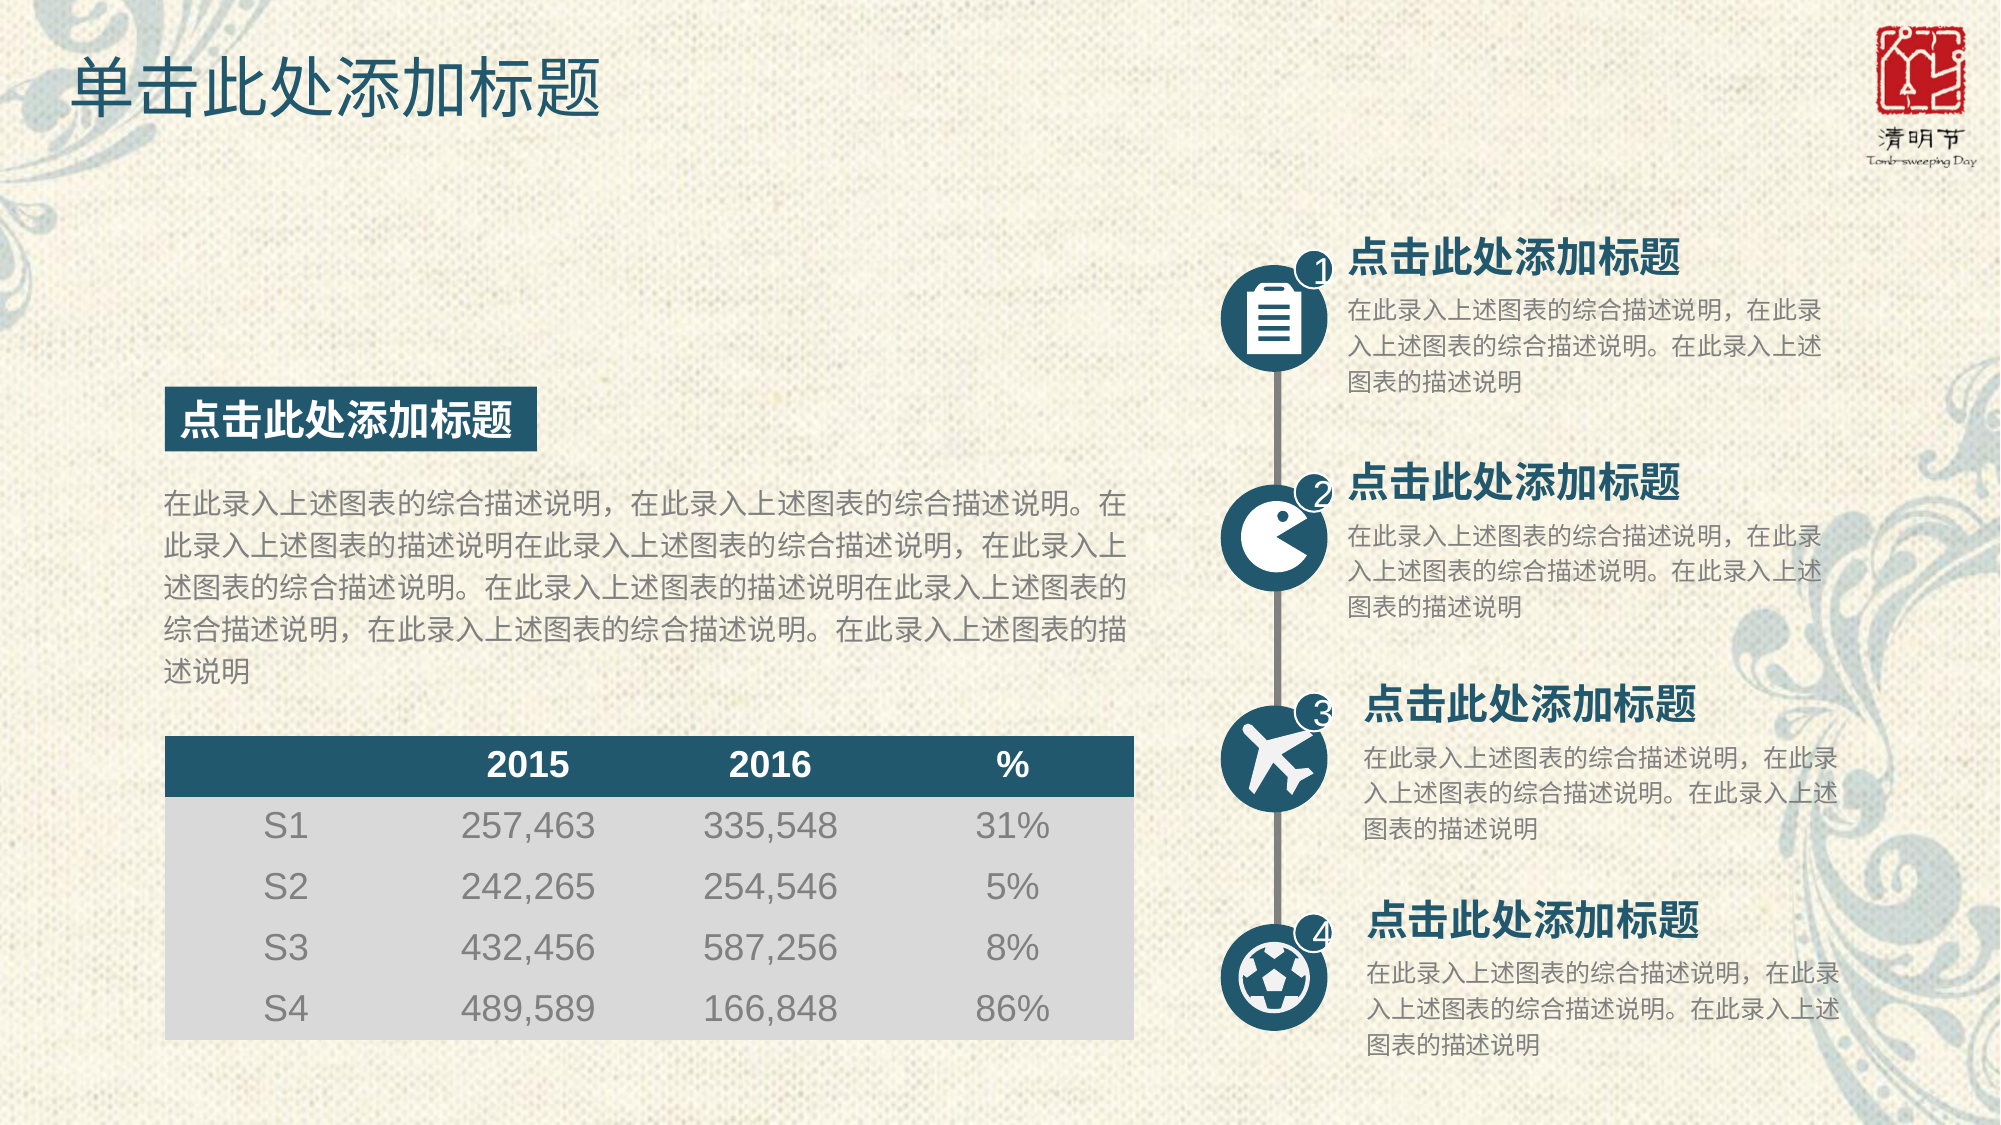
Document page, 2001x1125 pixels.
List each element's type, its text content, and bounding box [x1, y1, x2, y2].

text_box 在此录入上述图表的综合描述说明，在此录入上述图表的综合描述说明。在此录入上述图表的描述说明 [1351, 943, 1877, 1067]
title 单击此处添加标题 [53, 31, 1779, 151]
table_cell S1 [165, 797, 407, 858]
table_cell 587,256 [649, 919, 892, 980]
table_header 2015 [407, 736, 649, 797]
table_cell 257,463 [407, 797, 649, 858]
text_box 在此录入上述图表的综合描述说明，在此录入上述图表的综合描述说明。在此录入上述图表的描述说明 [1334, 281, 1858, 404]
table_header 2016 [649, 736, 892, 797]
table_cell 254,546 [649, 858, 892, 919]
table_cell 432,456 [407, 919, 649, 980]
text_box 点击此处添加标题 [1348, 670, 1721, 736]
text_box 在此录入上述图表的综合描述说明，在此录入上述图表的综合描述说明。在此录入上述图表的描述说明在此录入上述图表的综合描述说明，在此录入上述图表的综合描述说明。在此录入上述图表的描述说明在此录入上述图表的综合描述说明，在此录入上述图表的综合描述说明。在此录入上述图表的描述说明 [148, 471, 1152, 780]
table_cell S2 [165, 858, 407, 919]
table_header [165, 736, 407, 797]
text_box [1220, 249, 1334, 1031]
table_cell 489,589 [407, 980, 649, 1040]
text_box 点击此处添加标题 [1332, 223, 1705, 289]
text_box 在此录入上述图表的综合描述说明，在此录入上述图表的综合描述说明。在此录入上述图表的描述说明 [1334, 506, 1858, 629]
table_cell 5% [892, 858, 1134, 919]
text_box 点击此处添加标题 [1351, 885, 1724, 951]
table_cell 31% [892, 797, 1134, 858]
table_cell S3 [165, 919, 407, 980]
picture [0, 0, 2001, 1125]
table_cell 166,848 [649, 980, 892, 1040]
text_box 点击此处添加标题 [1334, 448, 1705, 514]
table_cell S4 [165, 980, 407, 1040]
table_header % [892, 736, 1134, 797]
table_cell 8% [892, 919, 1134, 980]
table_cell 242,265 [407, 858, 649, 919]
table_cell 335,548 [649, 797, 892, 858]
table_cell 86% [892, 980, 1134, 1040]
text_box 在此录入上述图表的综合描述说明，在此录入上述图表的综合描述说明。在此录入上述图表的描述说明 [1348, 728, 1874, 852]
text_box 点击此处添加标题 [164, 386, 537, 452]
